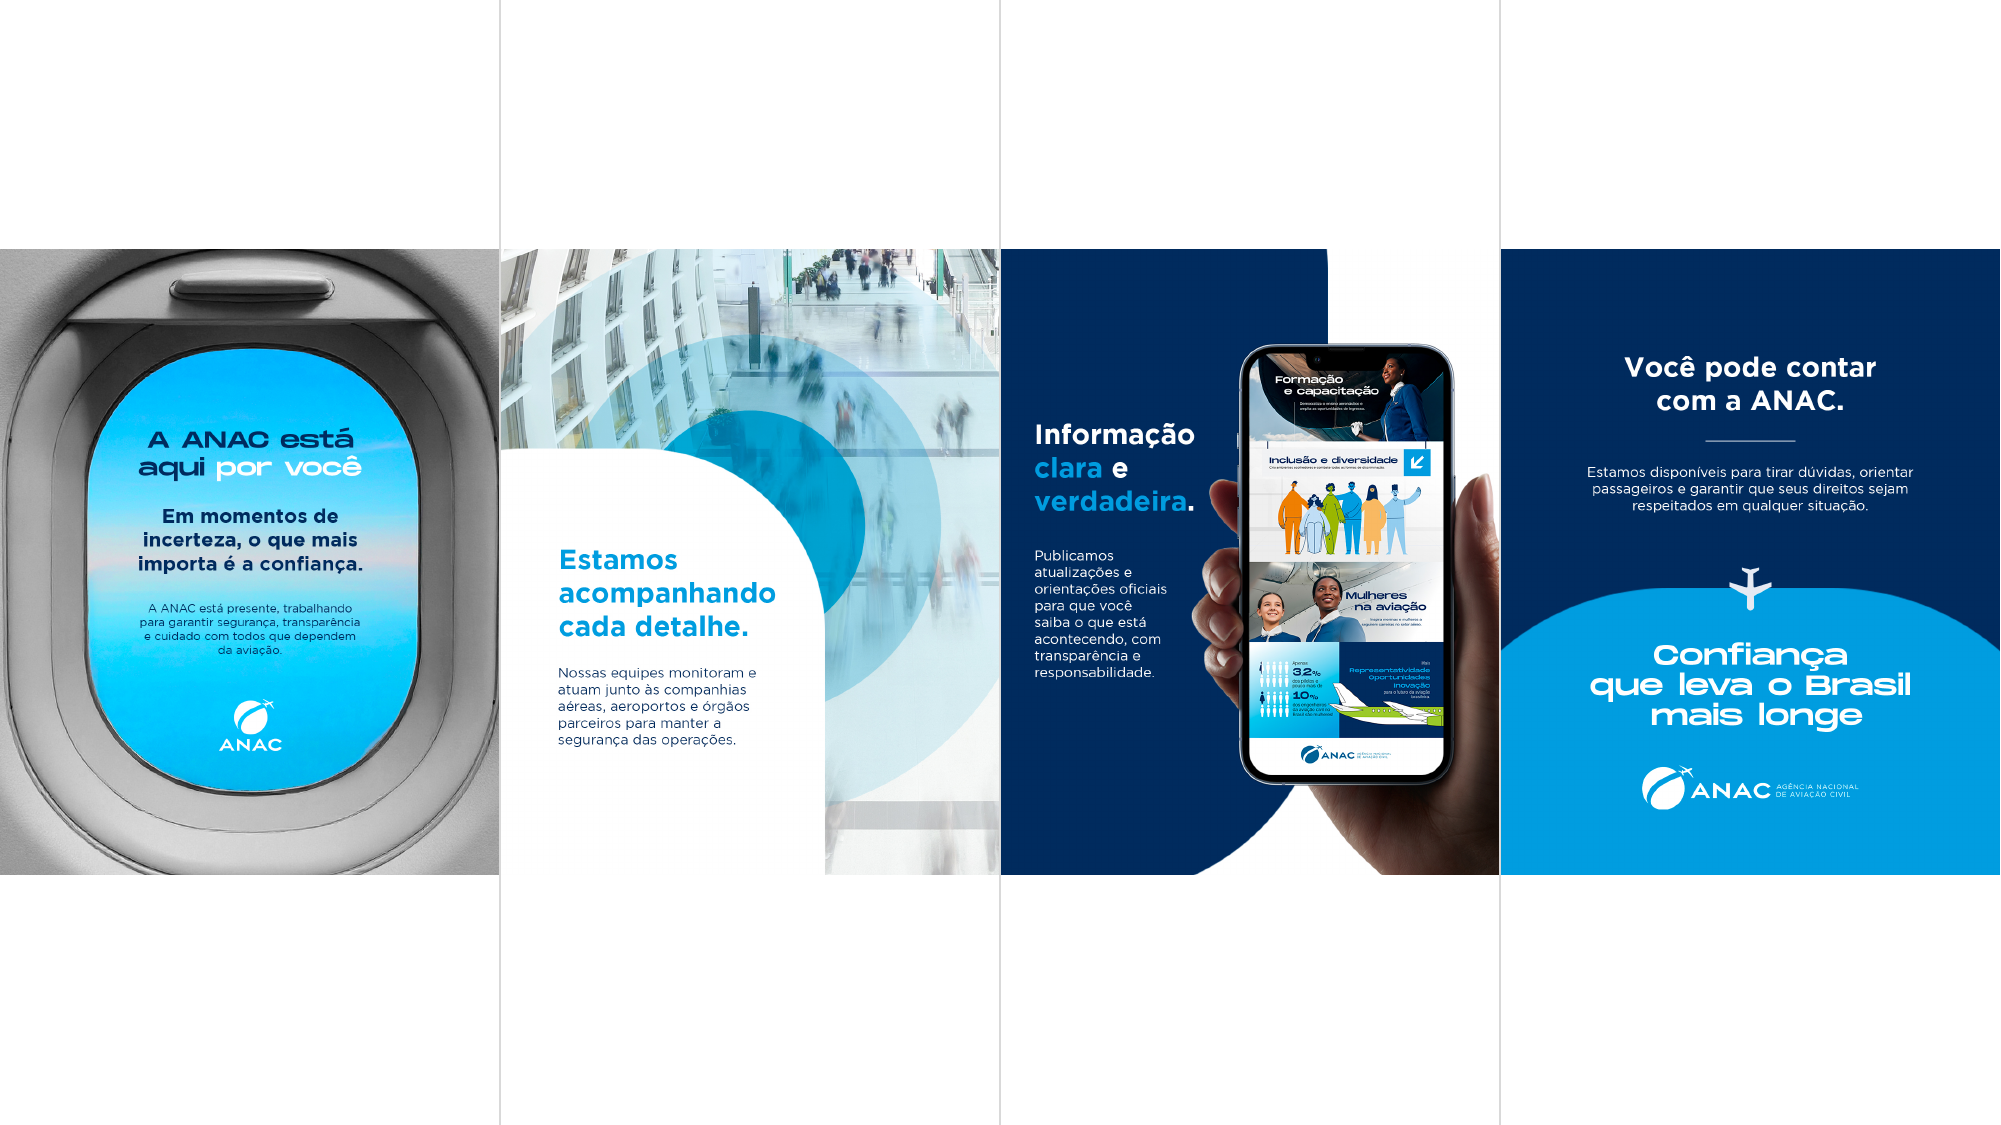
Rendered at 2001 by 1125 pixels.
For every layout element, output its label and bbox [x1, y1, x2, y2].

text_box [1001, 249, 1499, 876]
text_box [1501, 249, 2000, 876]
text_box [0, 249, 499, 876]
text_box [501, 249, 999, 876]
